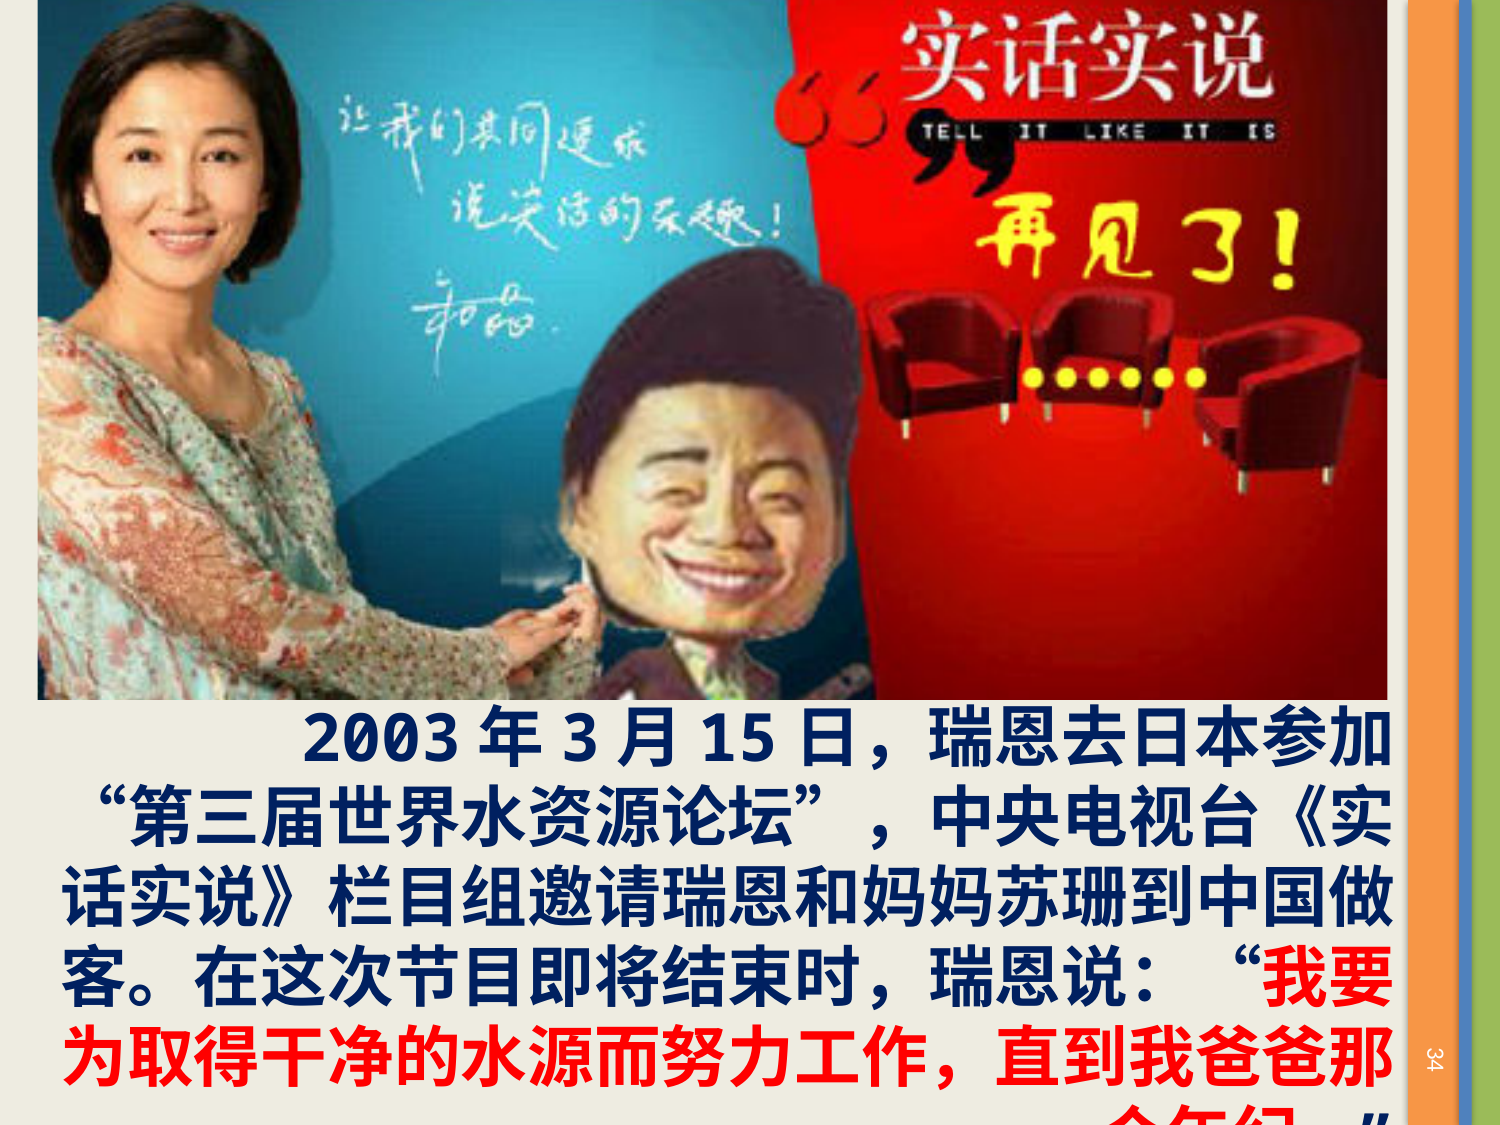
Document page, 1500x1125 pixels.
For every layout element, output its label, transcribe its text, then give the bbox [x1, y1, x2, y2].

list 2003年3月15日，瑞恩去日本参加“第三届世界水资源论坛”，中央电视台《实话实说》栏目组邀请瑞恩和妈妈苏珊到中国做客。在这次节目即将结束时，瑞恩说：“我要为取得干净的水源而努力工作，直到我爸爸那个年纪.” [0, 679, 1397, 1125]
slide_number 34 [1407, 928, 1468, 1088]
picture [37, 0, 1388, 701]
